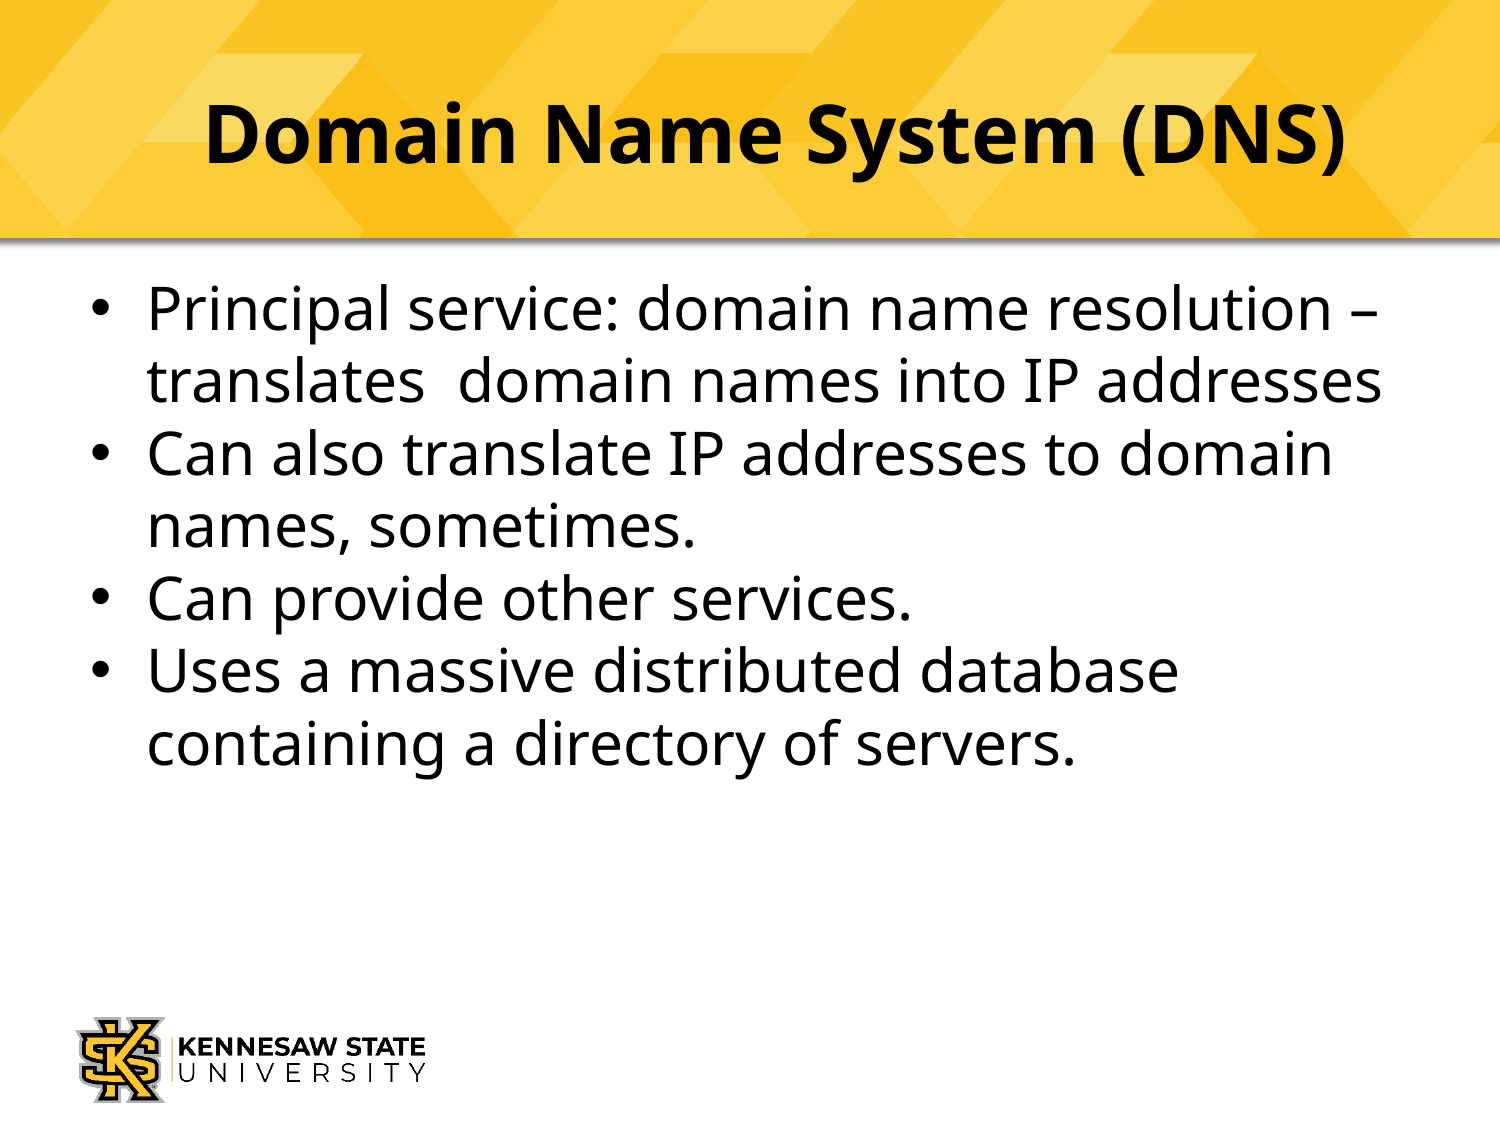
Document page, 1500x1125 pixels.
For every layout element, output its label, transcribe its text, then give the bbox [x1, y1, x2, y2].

title Domain Name System (DNS) [125, 37, 1425, 225]
picture [75, 1017, 425, 1103]
list Principal service: domain name resolution – translates domain names into IP addresses Can also translate IP addresses to domain names, sometimes. Can provide other services. Uses a massive distributed database containing a directory of servers. [75, 262, 1425, 1005]
picture [0, 0, 1500, 251]
